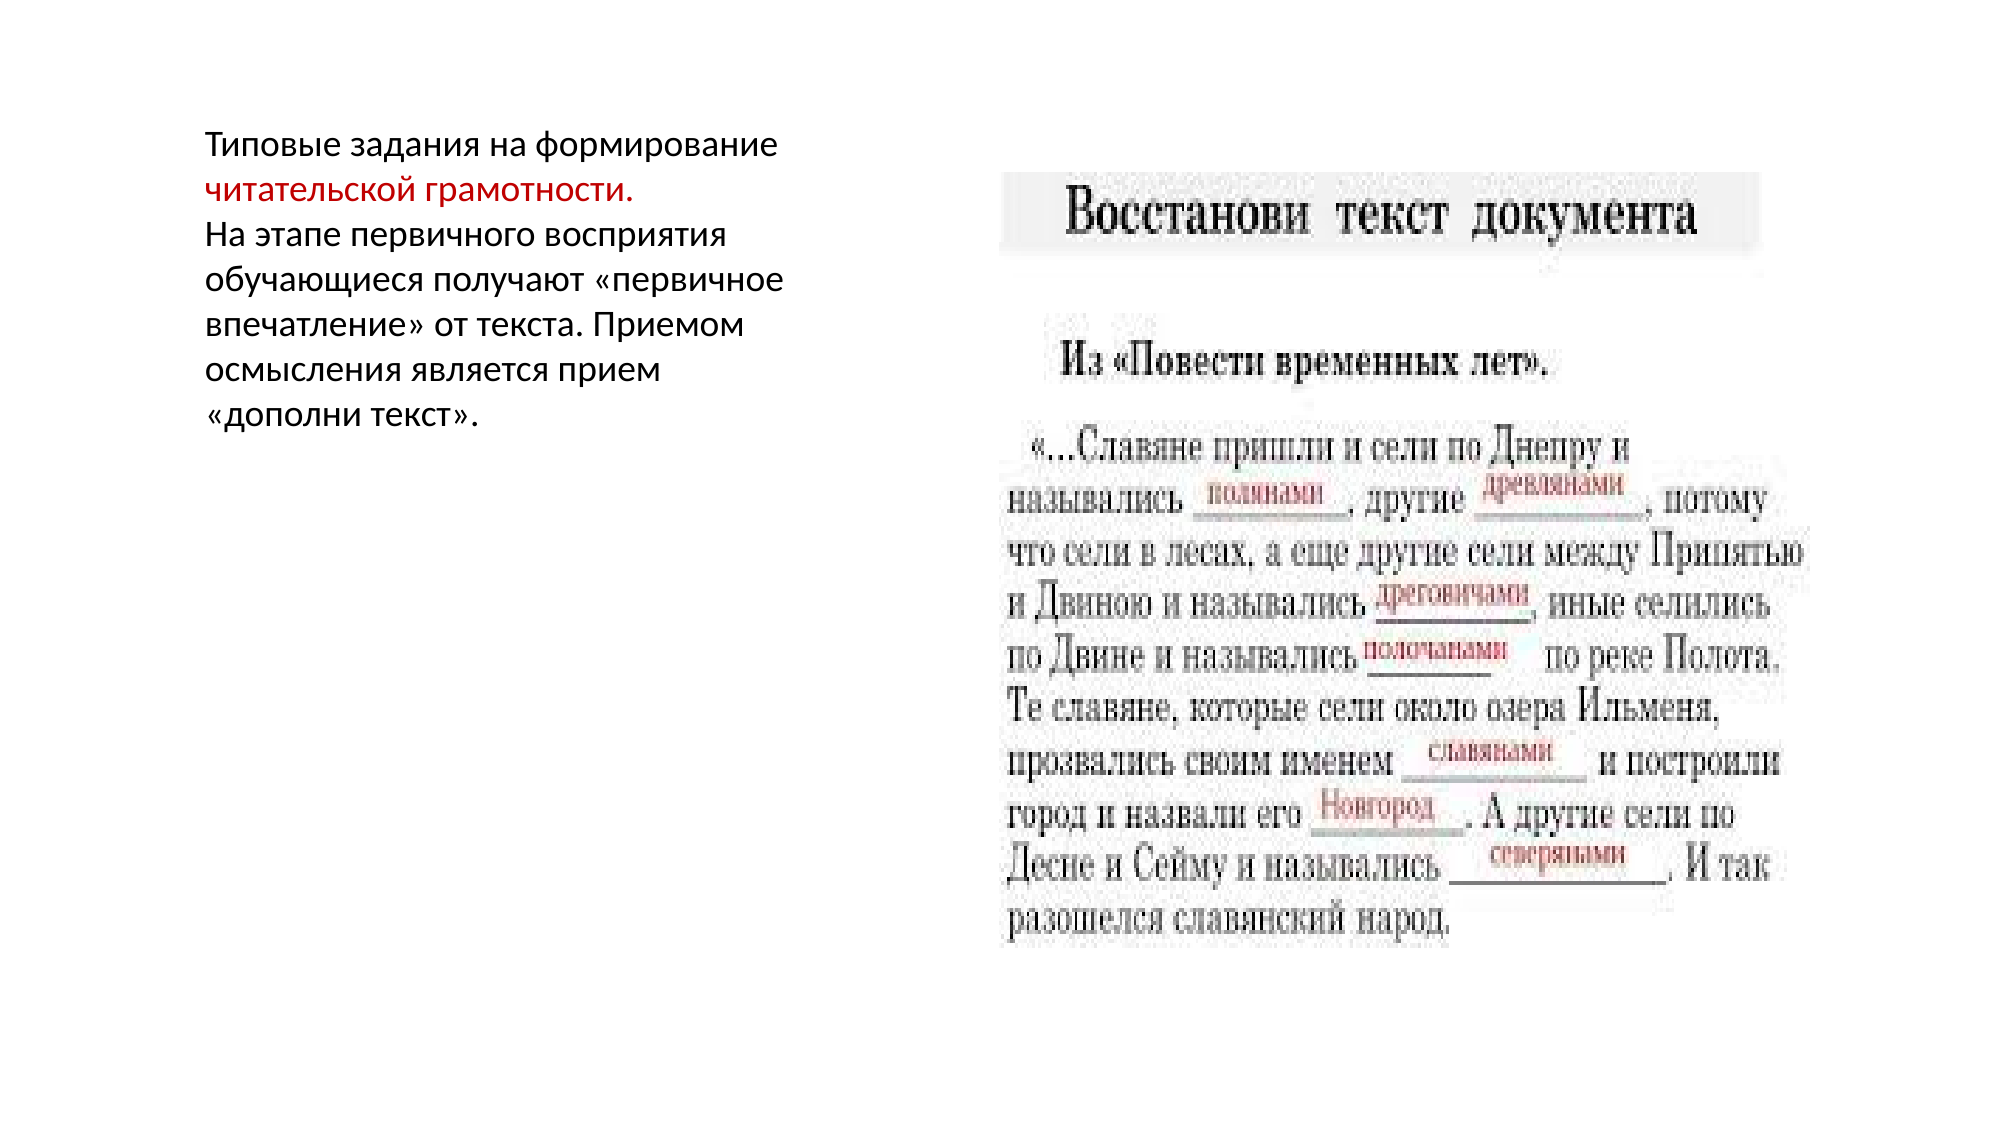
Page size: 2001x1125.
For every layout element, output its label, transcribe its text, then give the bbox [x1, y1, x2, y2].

picture [999, 172, 1810, 948]
text_box Типовые задания на формирование читательской грамотности. На этапе первичного восприятия обучающиеся получают «первичное впечатление» от текста. Приемом осмысления является прием «дополни текст». [190, 111, 829, 441]
